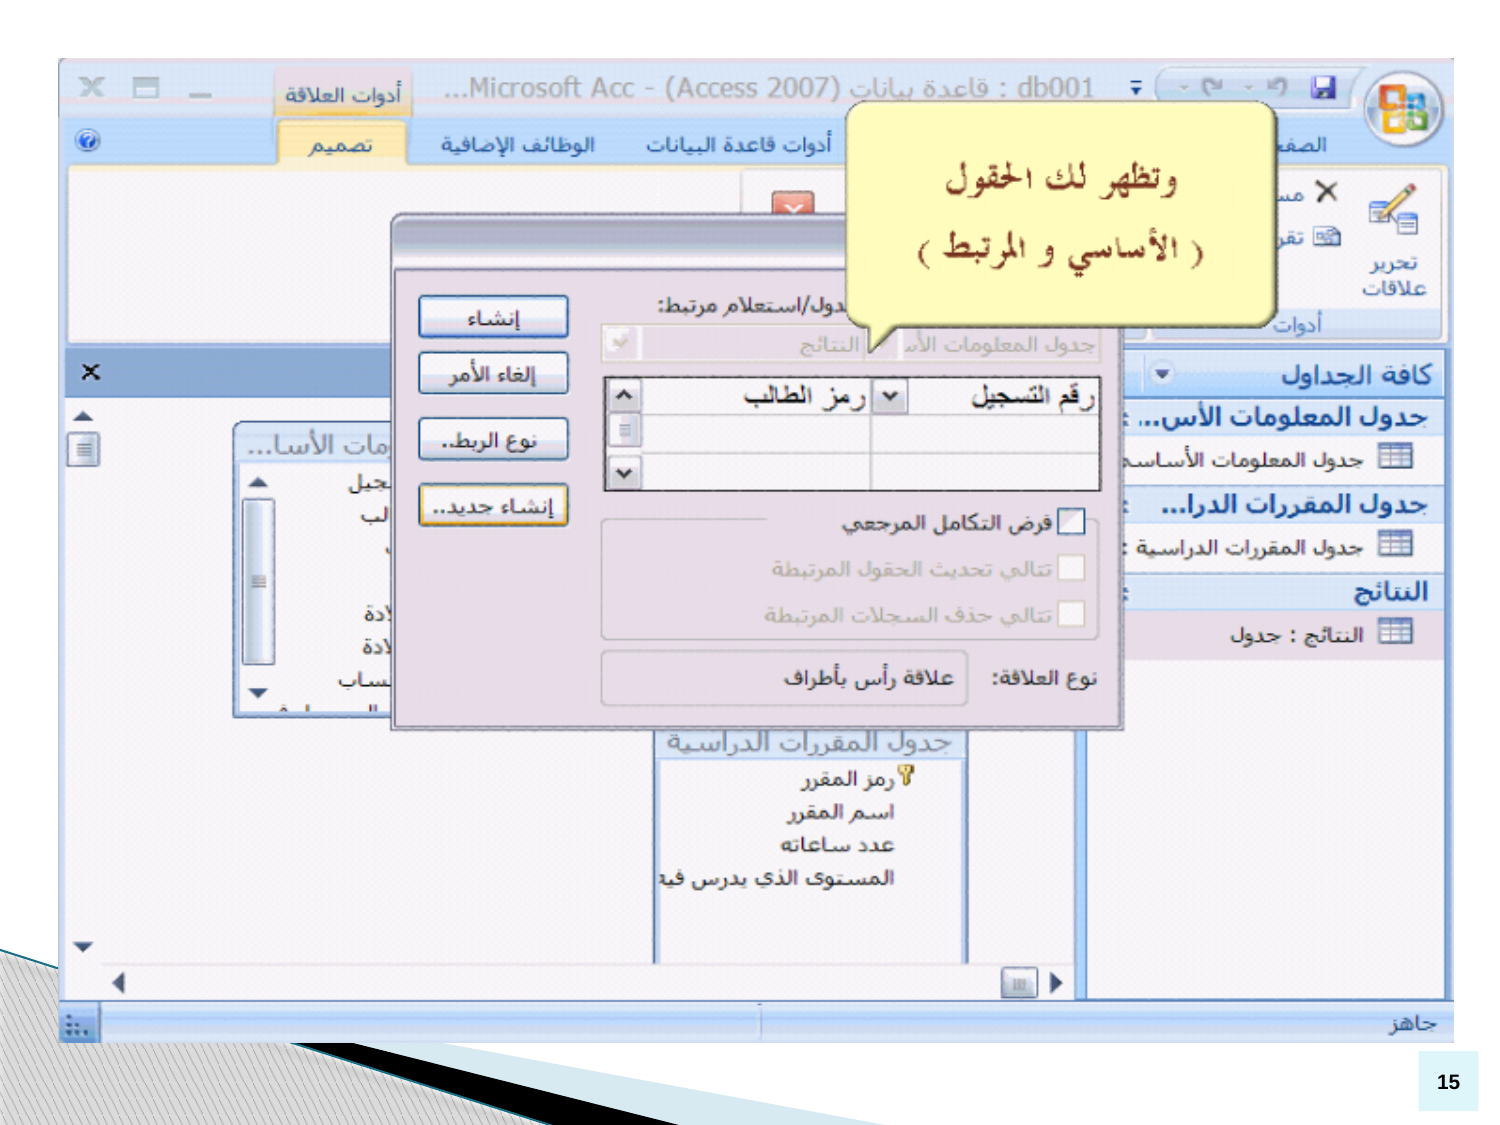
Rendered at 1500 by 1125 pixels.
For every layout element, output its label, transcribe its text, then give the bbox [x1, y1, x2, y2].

picture [58, 58, 1454, 1044]
slide_number 15 [1418, 1051, 1479, 1112]
